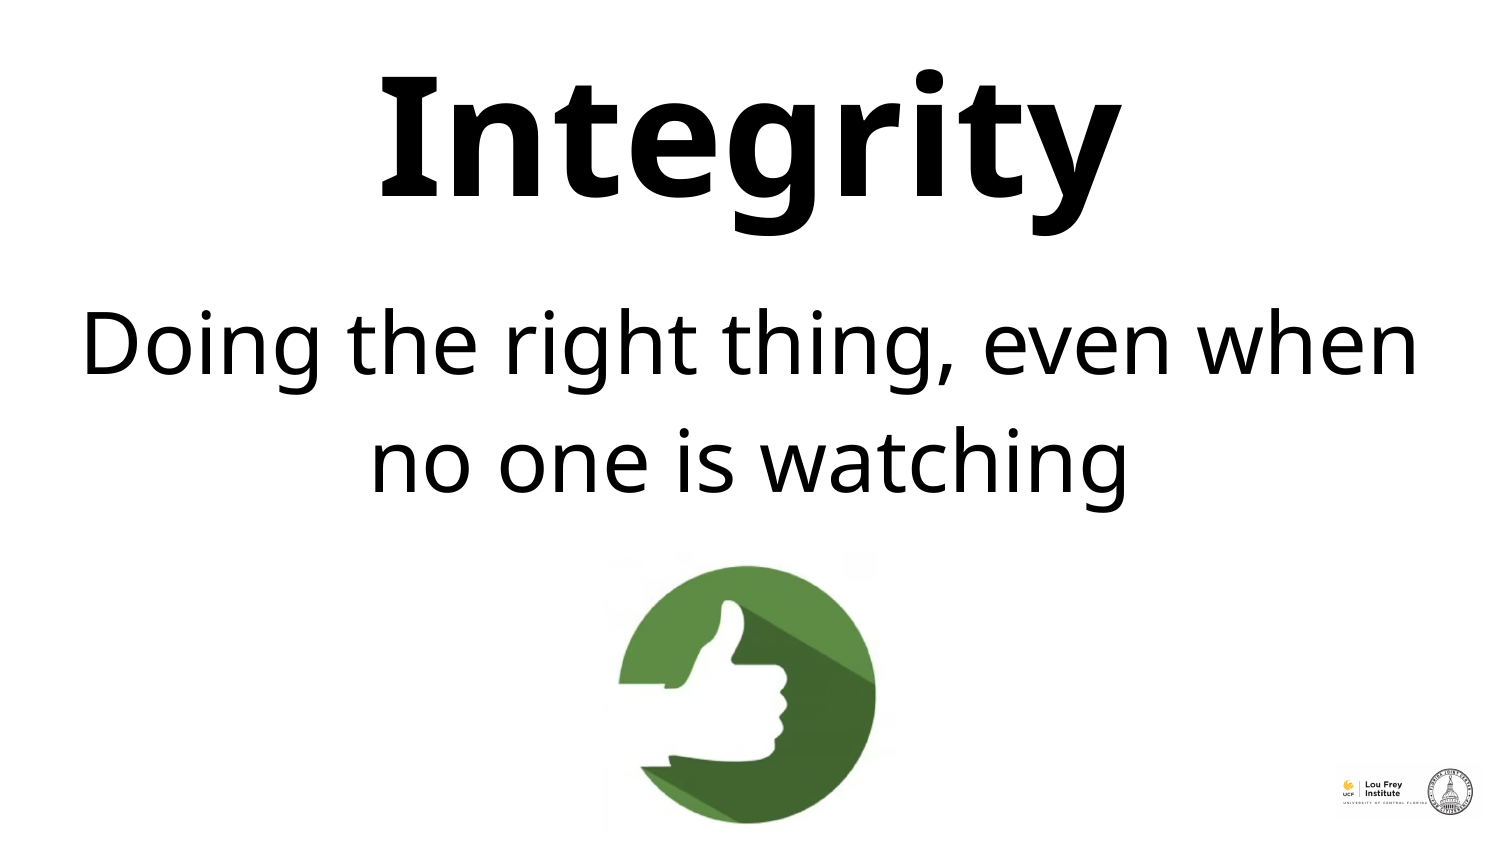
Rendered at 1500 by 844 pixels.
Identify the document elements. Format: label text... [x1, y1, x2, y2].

title Integrity Doing the right thing, even when no one is watching [51, 0, 1449, 533]
picture [603, 551, 897, 833]
picture [1336, 763, 1483, 820]
